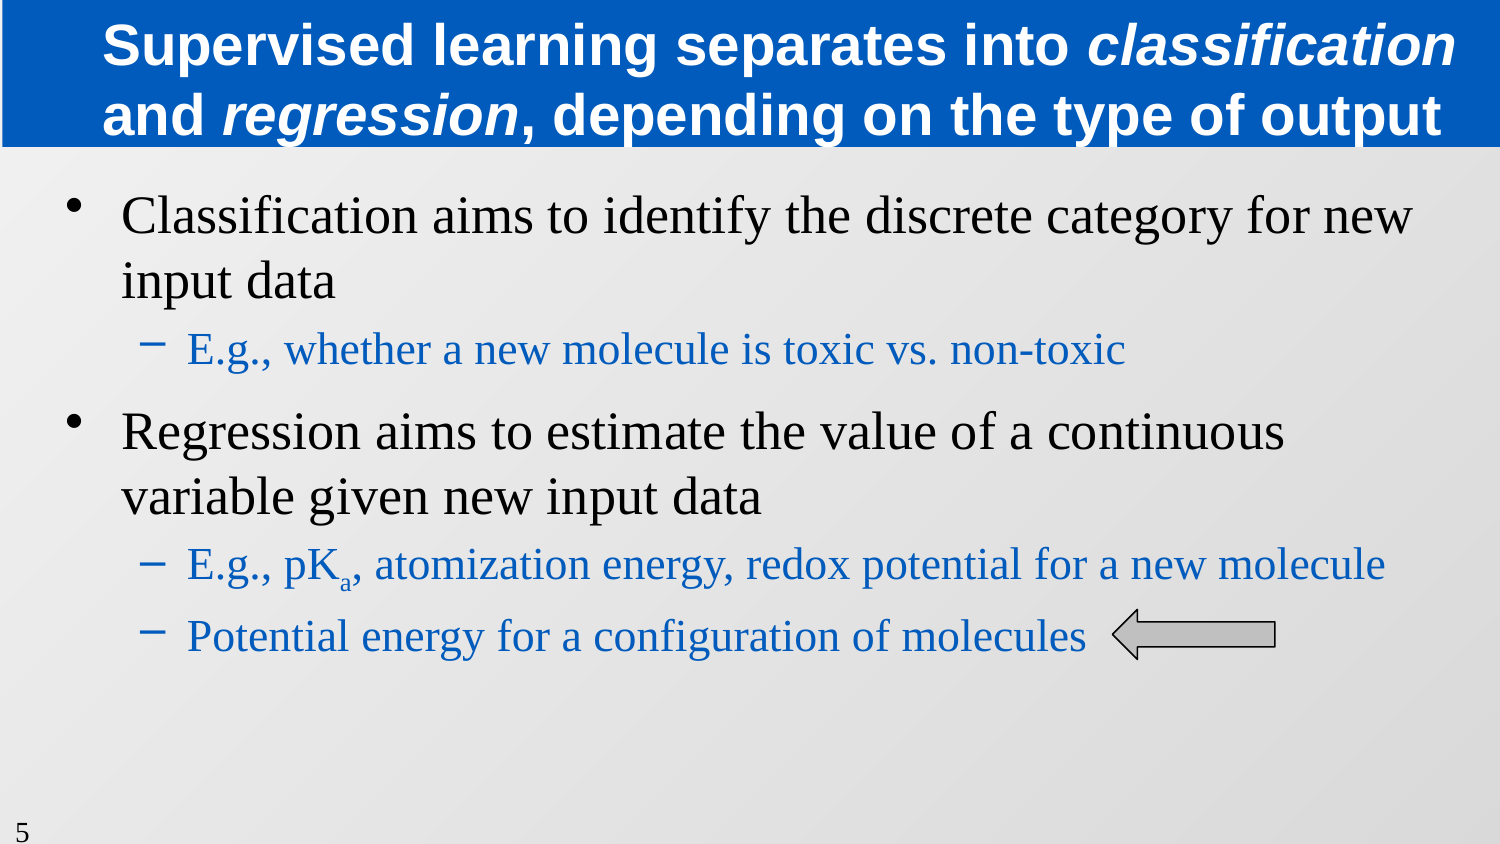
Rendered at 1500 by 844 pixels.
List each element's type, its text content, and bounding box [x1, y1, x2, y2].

slide_number 5 [0, 806, 101, 844]
title Supervised learning separates into classification and regression, depending on the type of output [87, 0, 1488, 147]
list Classification aims to identify the discrete category for new input data E.g., whether a new molecule is toxic vs. non-toxic Regression aims to estimate the value of a continuous variable given new input data E.g., pKa, atomization energy, redox potential for a new molecule Potential energy for a configuration of molecules [49, 171, 1488, 760]
text_box [1112, 609, 1275, 660]
